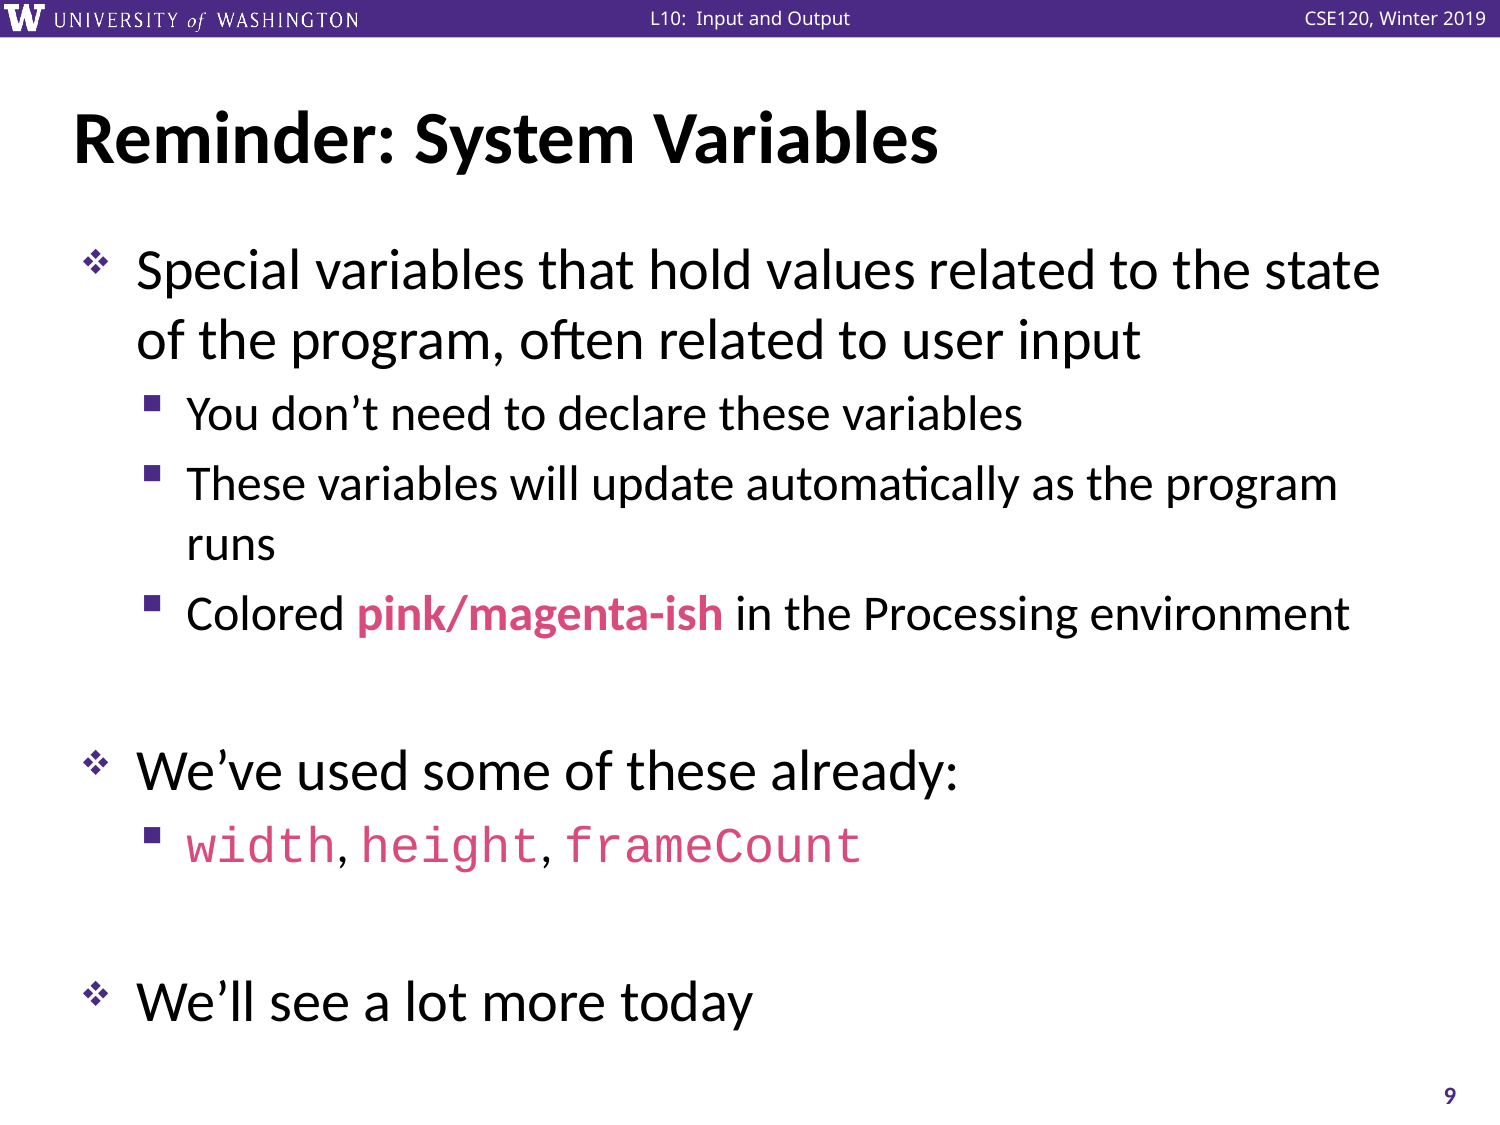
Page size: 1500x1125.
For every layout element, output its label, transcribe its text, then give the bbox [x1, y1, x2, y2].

title Reminder: System Variables [58, 71, 1438, 197]
picture [4, 4, 358, 32]
slide_number 9 [1400, 1065, 1500, 1125]
list Special variables that hold values related to the state of the program, often related to user input You don’t need to declare these variables These variables will update automatically as the program runs Colored pink/magenta-ish in the Processing environment We’ve used some of these already: width, height, frameCount We’ll see a lot more today [64, 223, 1438, 1040]
